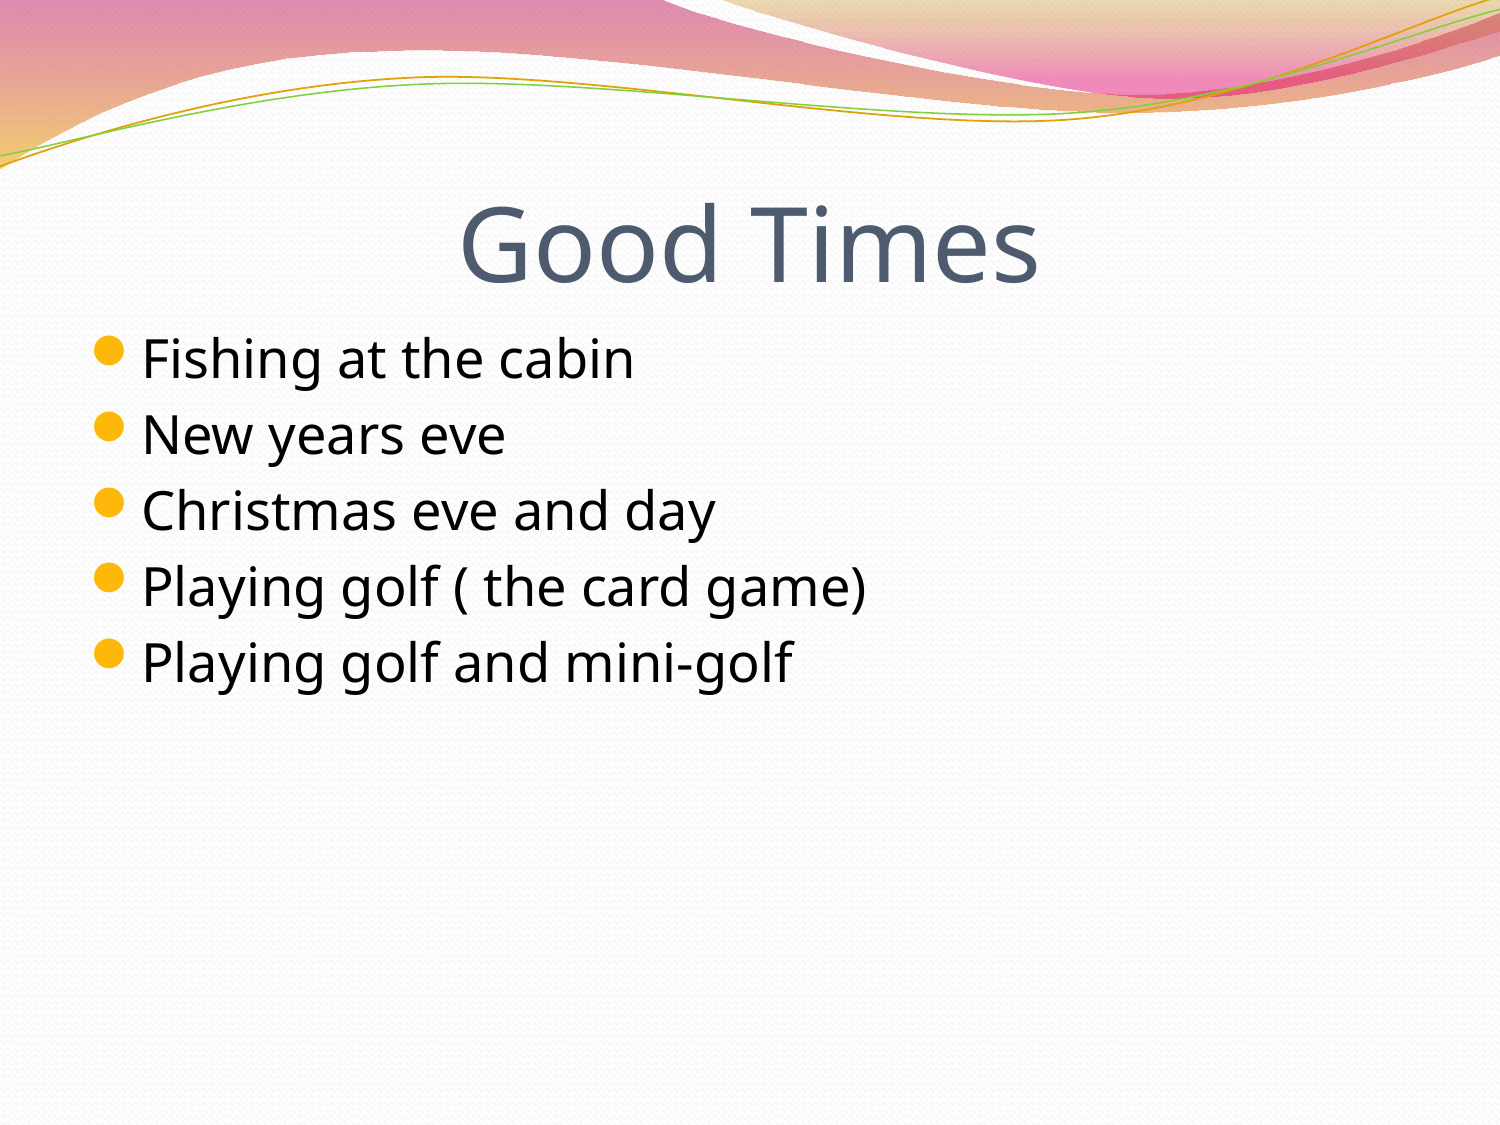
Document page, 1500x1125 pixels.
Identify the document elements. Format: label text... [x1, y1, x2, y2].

list Fishing at the cabin New years eve Christmas eve and day Playing golf ( the card game) Playing golf and mini-golf [75, 317, 1425, 1038]
title Good Times [75, 115, 1425, 303]
